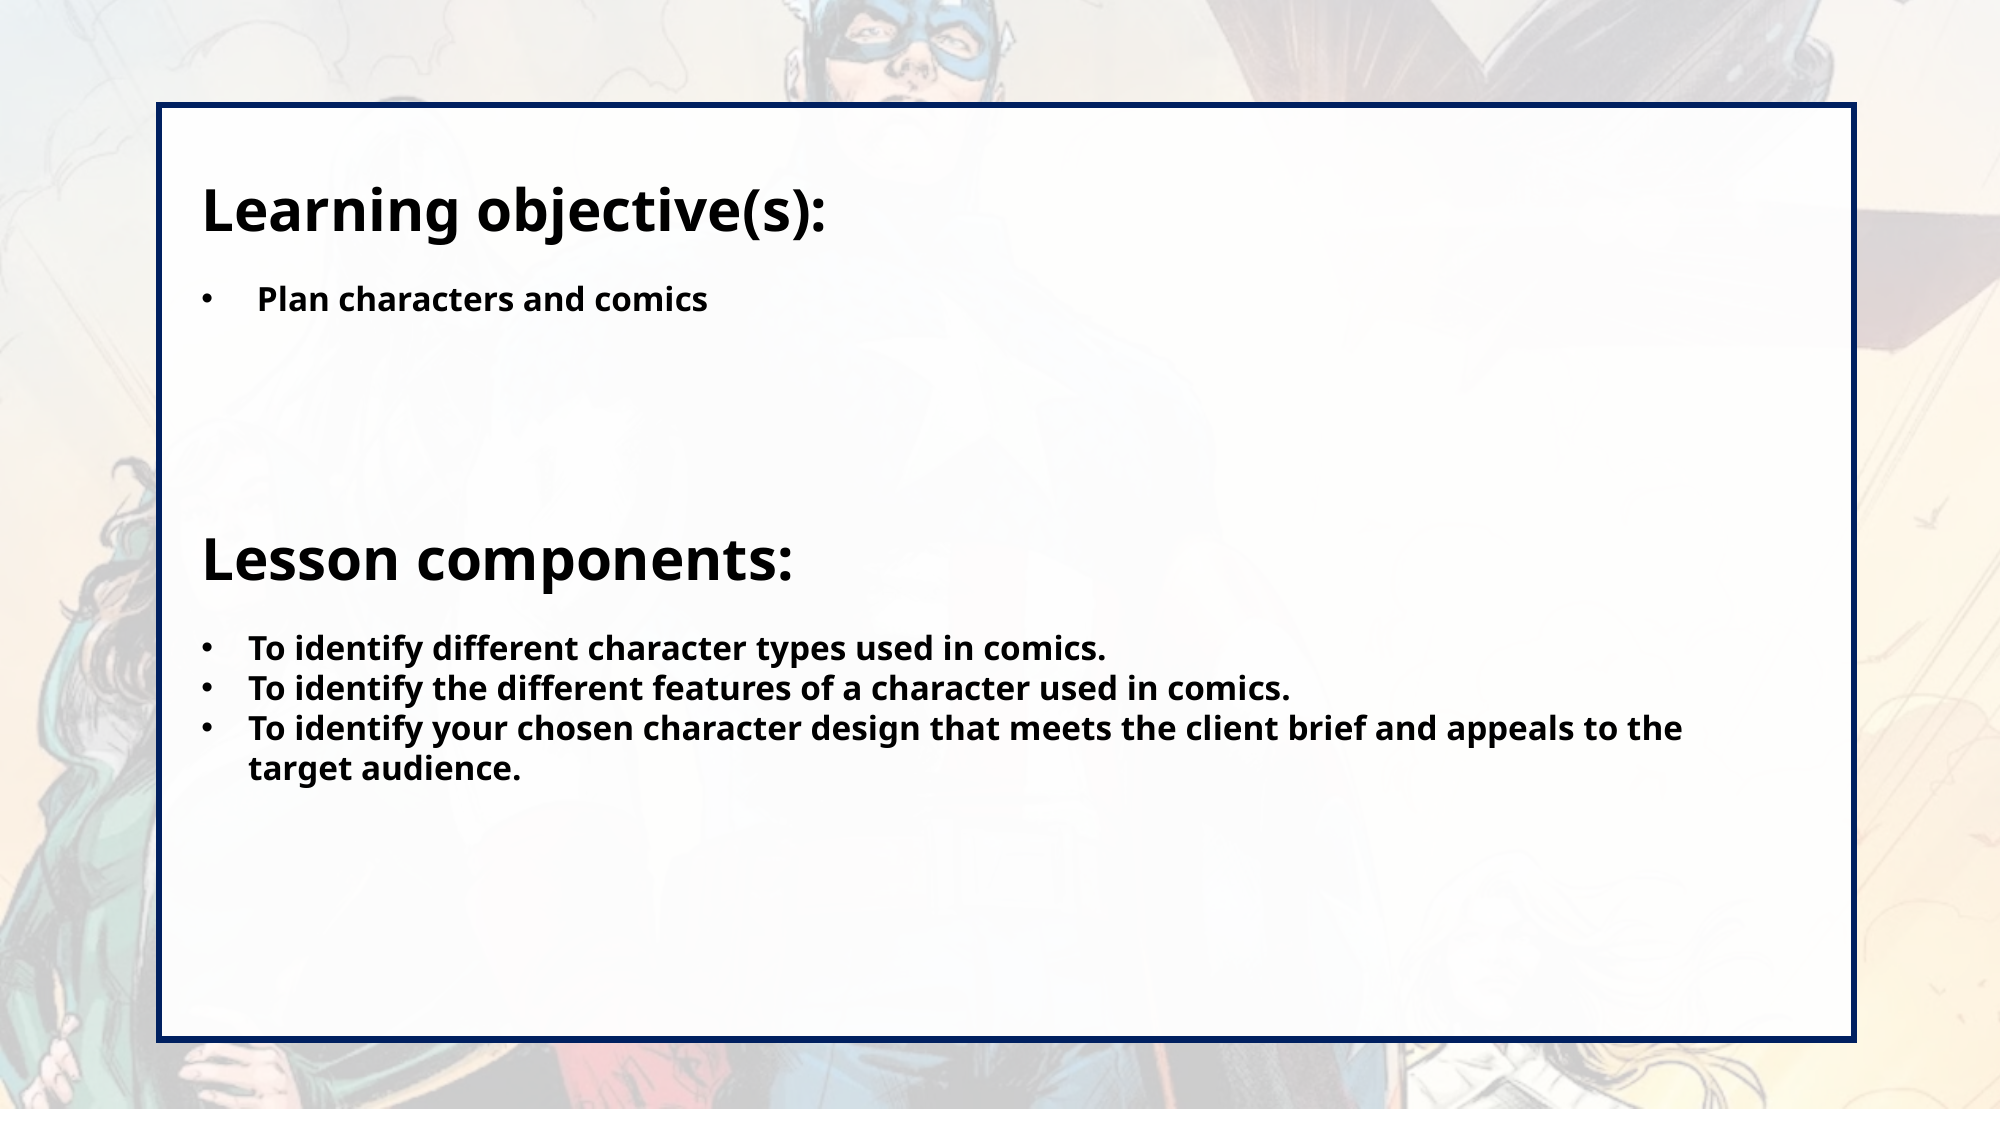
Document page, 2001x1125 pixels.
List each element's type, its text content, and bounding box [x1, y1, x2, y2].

text_box Lesson components: To identify different character types used in comics. To identify the different features of a character used in comics. To identify your chosen character design that meets the client brief and appeals to the target audience. [186, 515, 1762, 795]
text_box [158, 104, 1855, 1041]
text_box Learning objective(s): Plan characters and comics [186, 165, 1762, 326]
